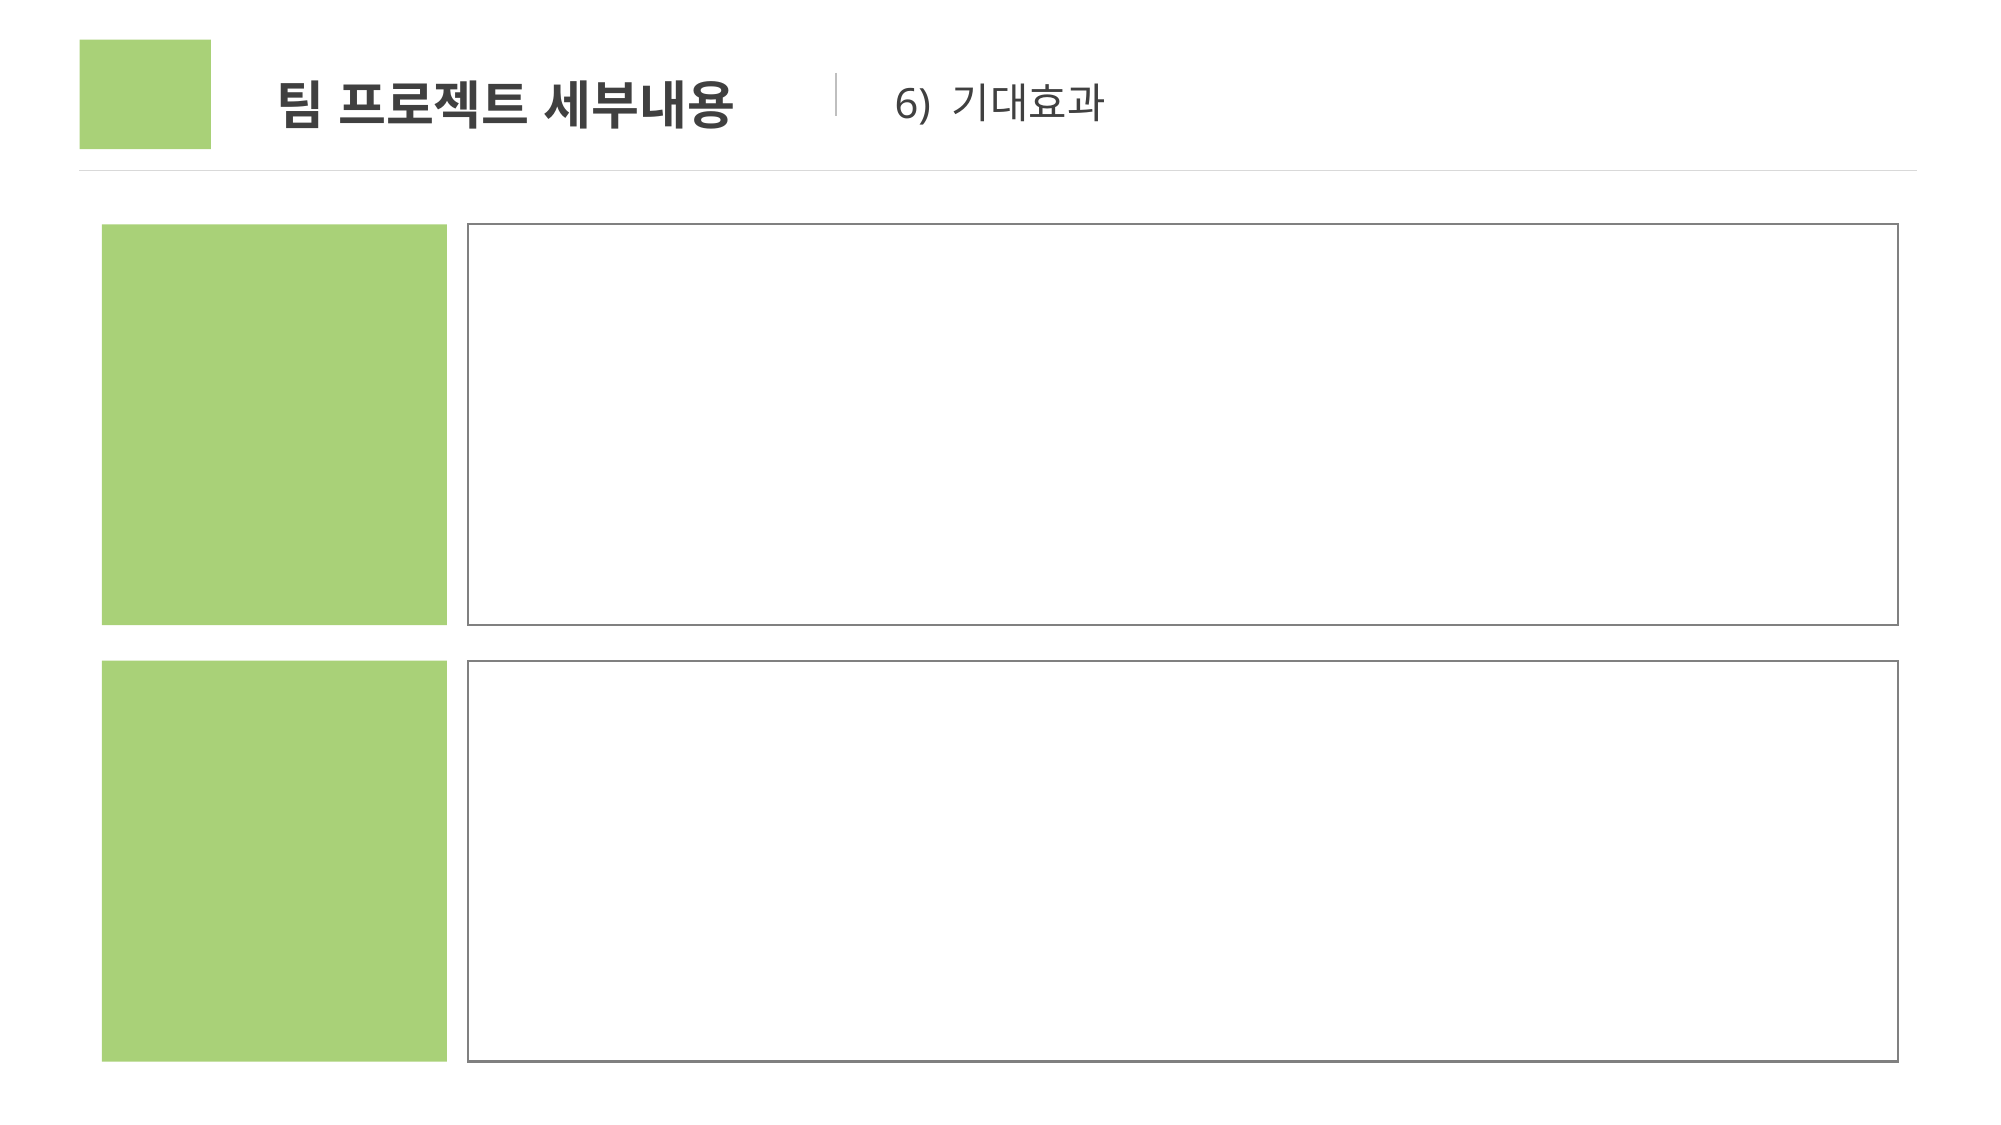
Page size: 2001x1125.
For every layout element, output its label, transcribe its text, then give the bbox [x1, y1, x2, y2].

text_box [79, 39, 211, 150]
text_box 30일 프로젝트 활동 이후 기대되는 나의 변화 [101, 223, 448, 626]
text_box 6) 기대효과 [880, 59, 1824, 135]
text_box 30일 프로젝트 활동 이후 기대되는 사회의 변화 [101, 660, 448, 1063]
text_box [467, 660, 1899, 1063]
text_box 팀 프로젝트 세부내용 [261, 53, 824, 143]
text_box [467, 223, 1899, 626]
